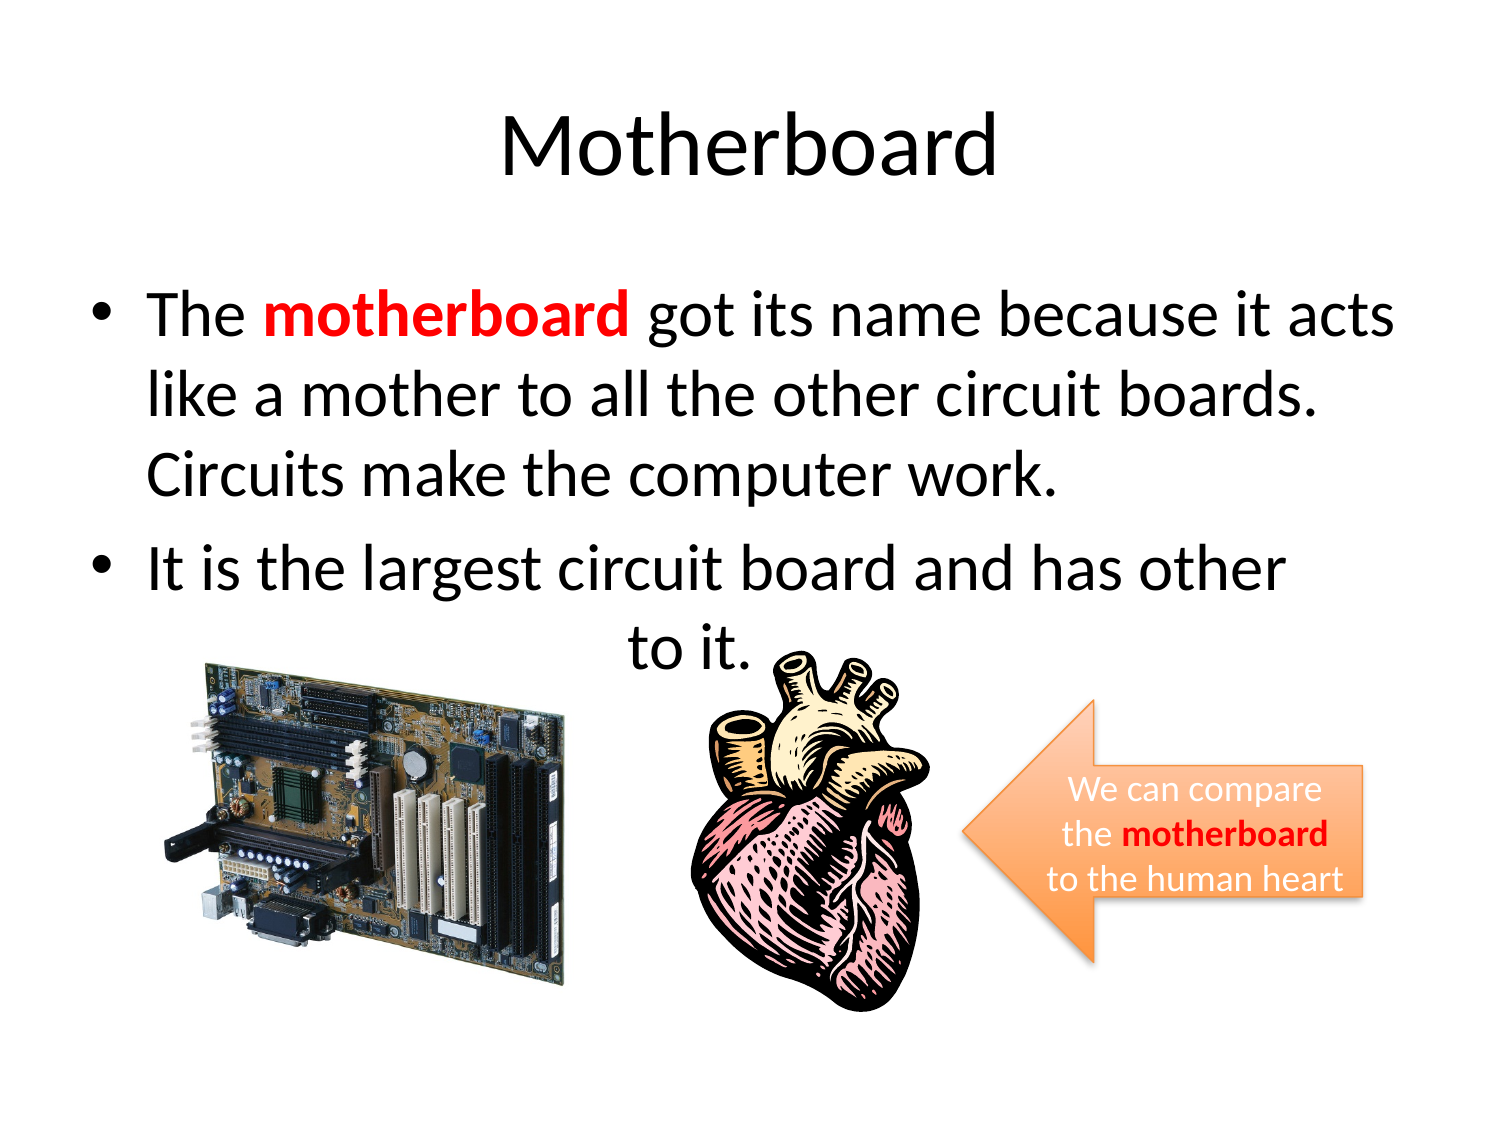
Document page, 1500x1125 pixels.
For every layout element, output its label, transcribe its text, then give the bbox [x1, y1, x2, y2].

picture [137, 612, 626, 1025]
list The motherboard got its name because it acts like a mother to all the other circuit boards. Circuits make the computer work. It is the largest circuit board and has other boards plugged into it. [75, 262, 1425, 1005]
title Motherboard [75, 45, 1425, 233]
text_box We can compare the motherboard to the human heart [961, 699, 1364, 964]
picture [687, 647, 934, 1016]
